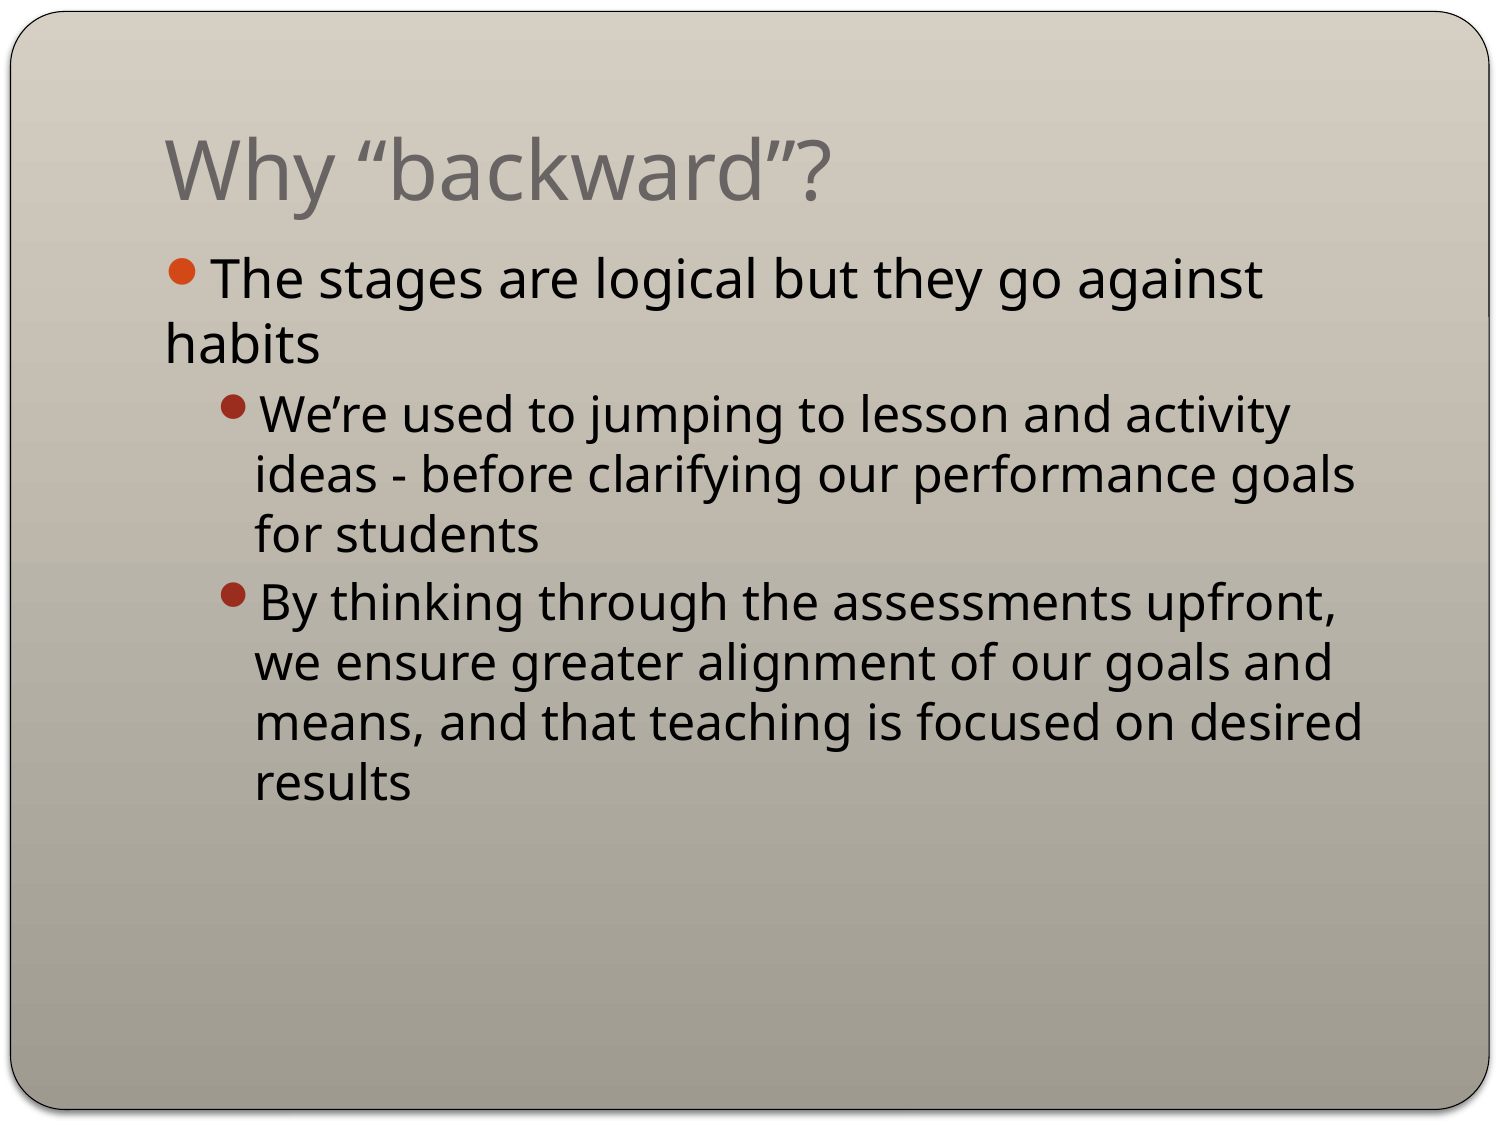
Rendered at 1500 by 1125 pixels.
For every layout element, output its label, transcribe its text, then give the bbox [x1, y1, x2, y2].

list The stages are logical but they go against habits We’re used to jumping to lesson and activity ideas - before clarifying our performance goals for students By thinking through the assessments upfront, we ensure greater alignment of our goals and means, and that teaching is focused on desired results [150, 237, 1425, 988]
title Why “backward”? [150, 45, 1425, 233]
